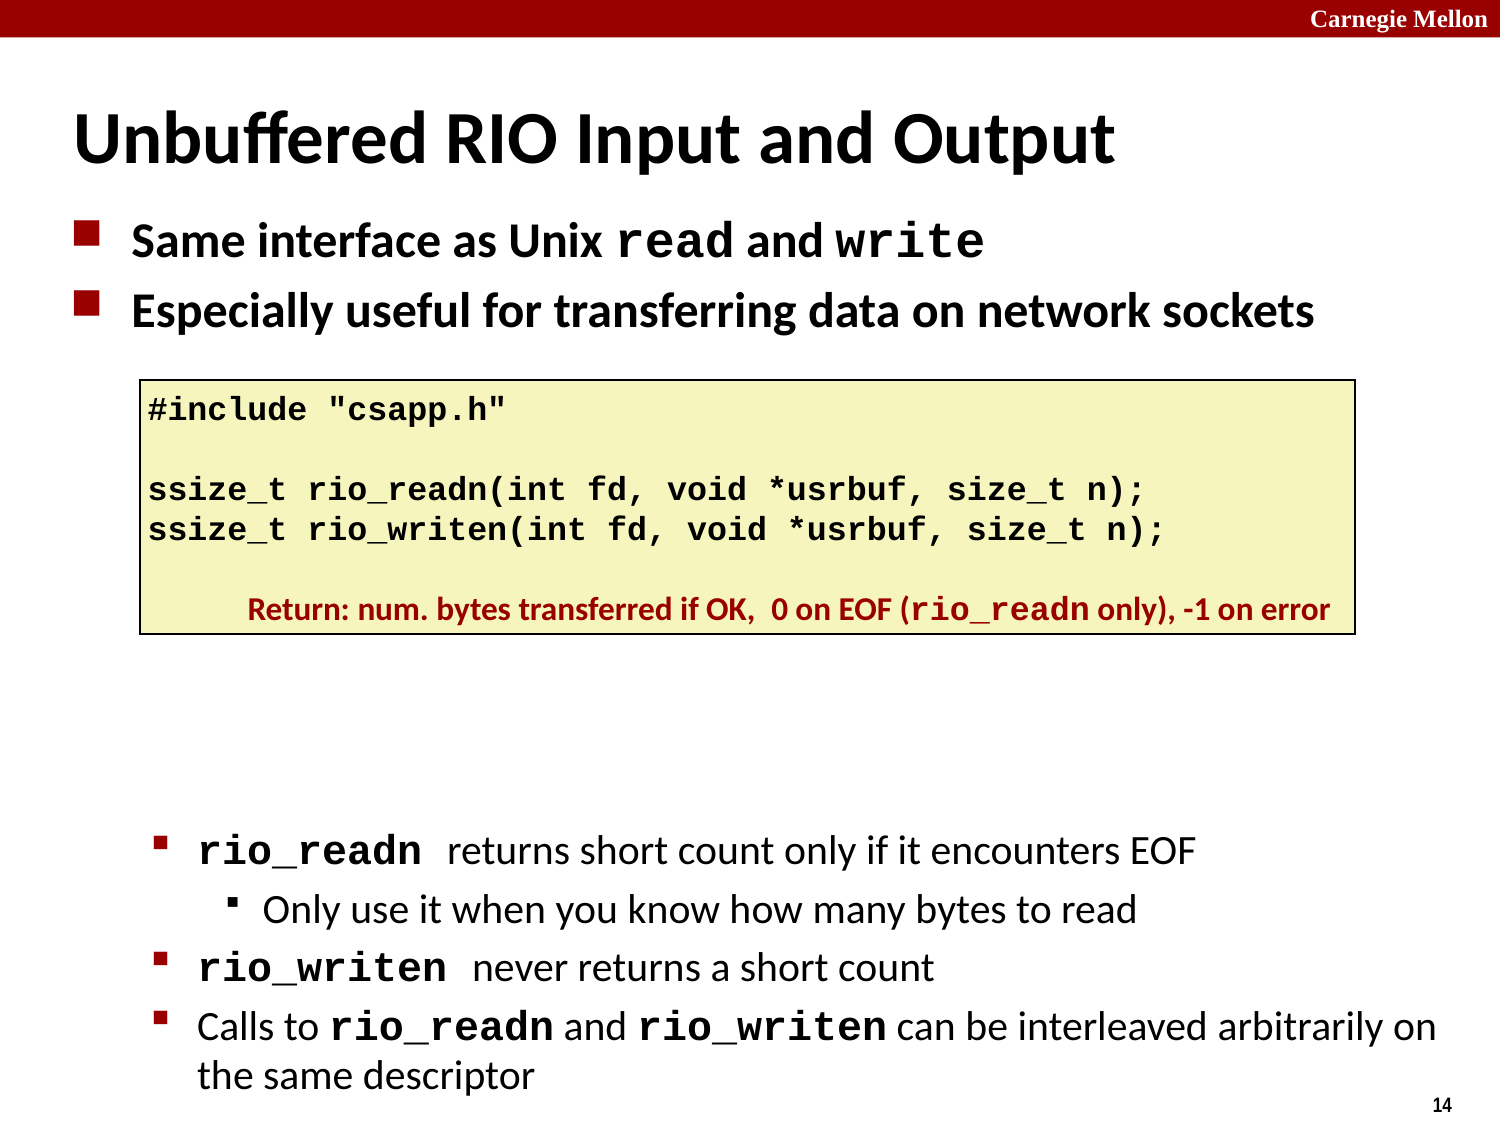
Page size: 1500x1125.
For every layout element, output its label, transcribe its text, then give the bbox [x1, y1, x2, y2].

list Same interface as Unix read and write Especially useful for transferring data on network sockets rio_readn returns short count only if it encounters EOF Only use it when you know how many bytes to read rio_writen never returns a short count Calls to rio_readn and rio_writen can be interleaved arbitrarily on the same descriptor [59, 199, 1488, 1051]
title Unbuffered RIO Input and Output [58, 71, 1305, 197]
text_box #include "csapp.h" ssize_t rio_readn(int fd, void *usrbuf, size_t n); ssize_t rio_writen(int fd, void *usrbuf, size_t n); Return: num. bytes transferred if OK, 0 on EOF (rio_readn only), -1 on error [140, 379, 1356, 635]
